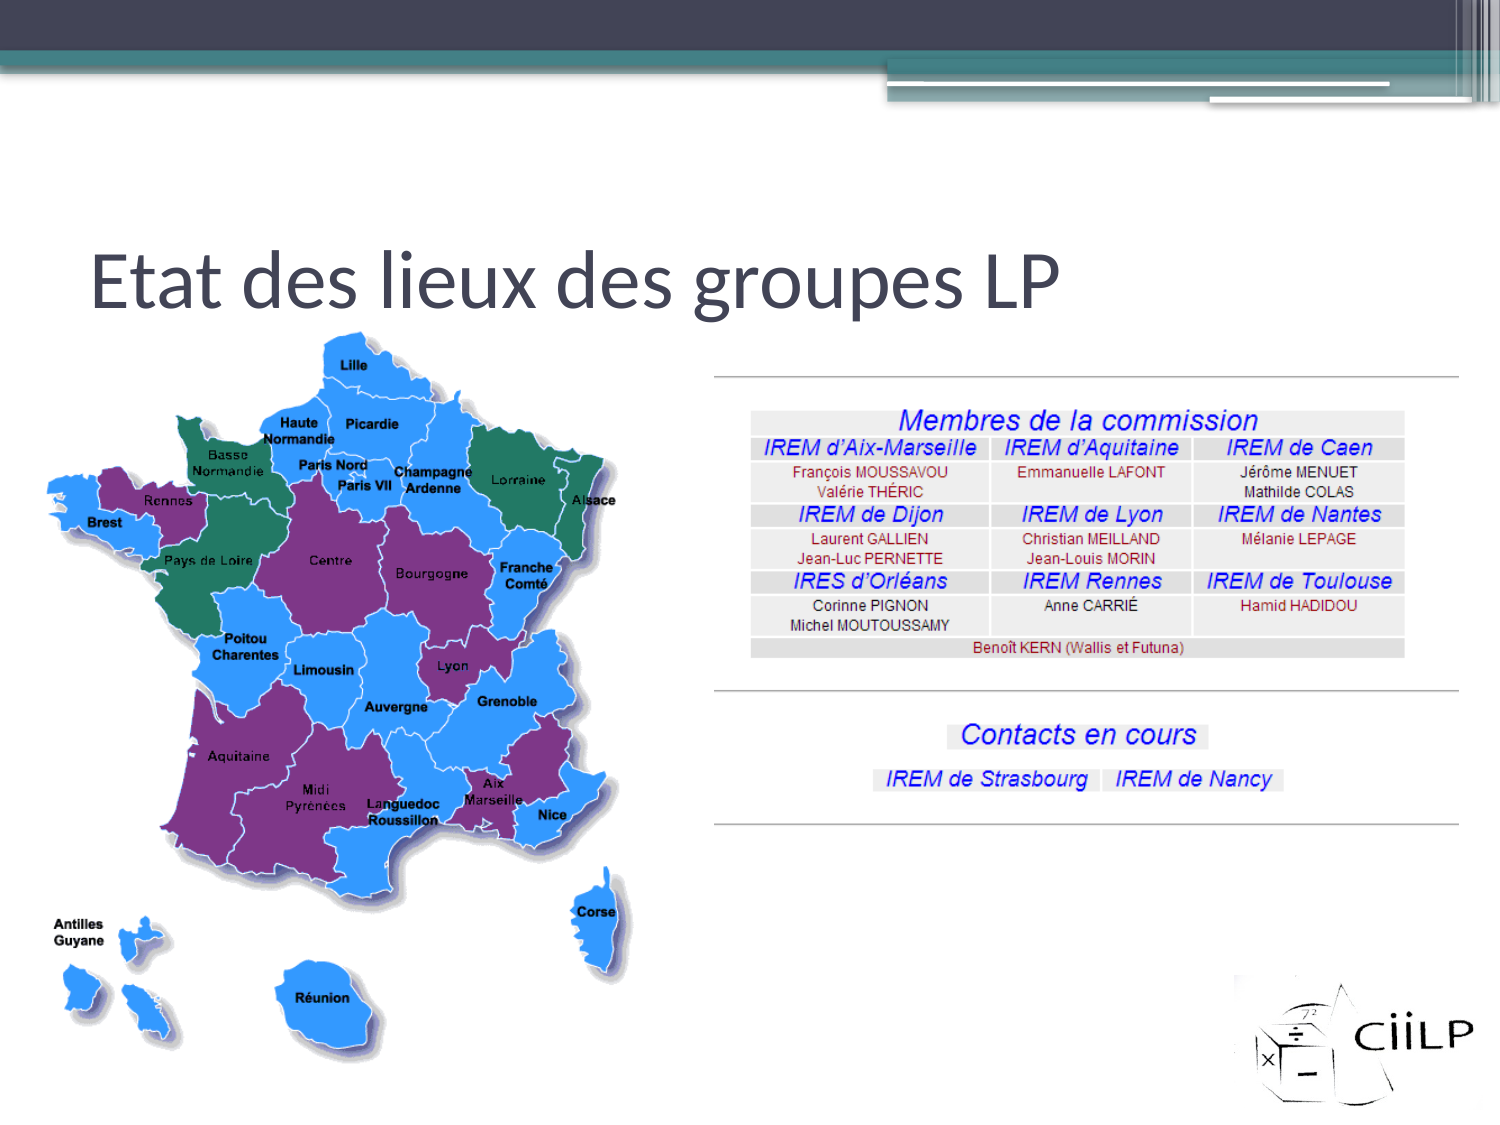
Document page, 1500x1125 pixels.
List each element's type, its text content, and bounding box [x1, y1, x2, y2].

picture [714, 349, 1459, 841]
title Etat des lieux des groupes LP [75, 187, 1425, 363]
picture [35, 325, 680, 1069]
picture [1233, 975, 1483, 1110]
